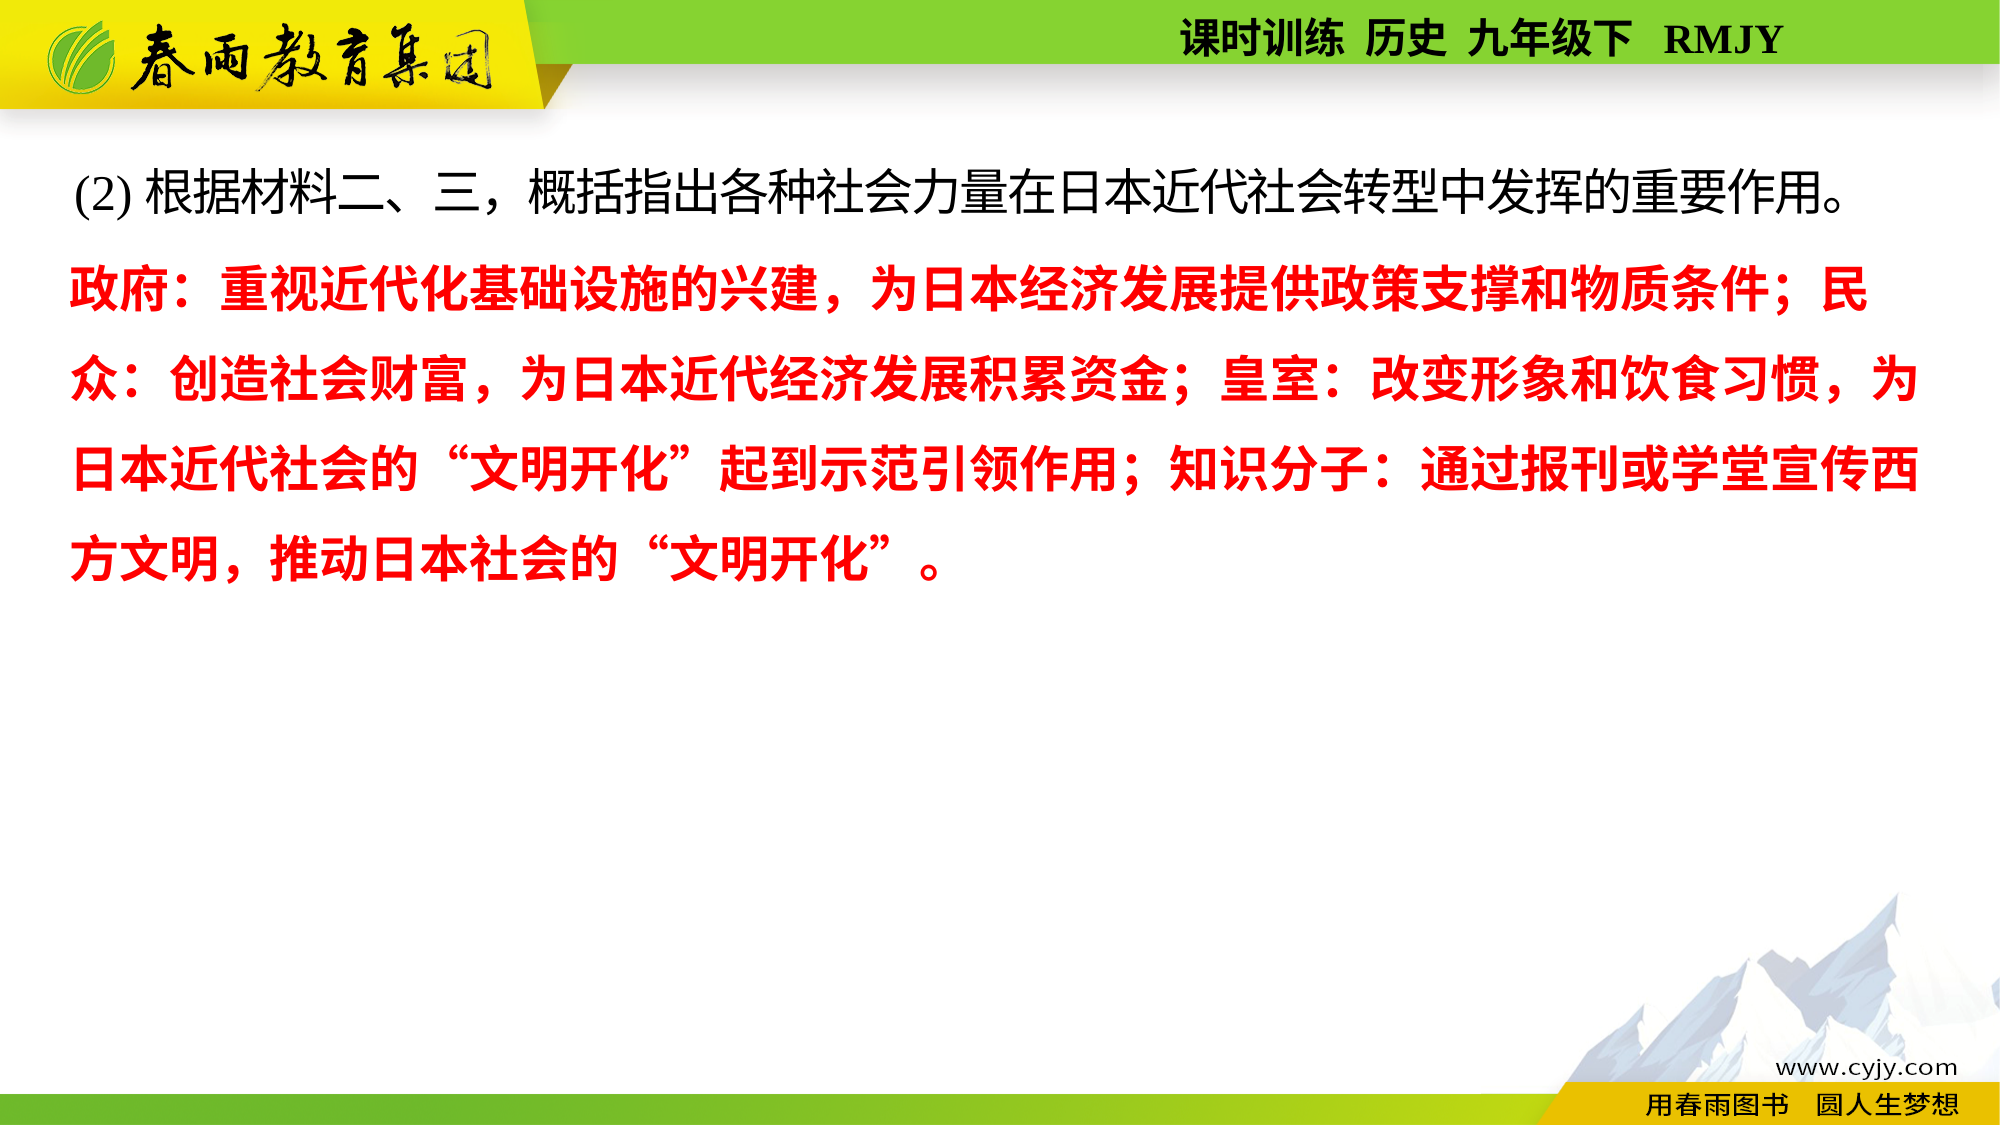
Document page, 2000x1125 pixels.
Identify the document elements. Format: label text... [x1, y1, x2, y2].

picture [0, 0, 2000, 1125]
text_box 政府：重视近代化基础设施的兴建，为日本经济发展提供政策支撑和物质条件；民众：创造社会财富，为日本近代经济发展积累资金；皇室：改变形象和饮食习惯，为日本近代社会的“文明开化”起到示范引领作用；知识分子：通过报刊或学堂宣传西方文明，推动日本社会的“文明开化”。 [54, 219, 1953, 595]
list (2)根据材料二、三，概括指出各种社会力量在日本近代社会转型中发挥的重要作用。 [59, 122, 1944, 217]
